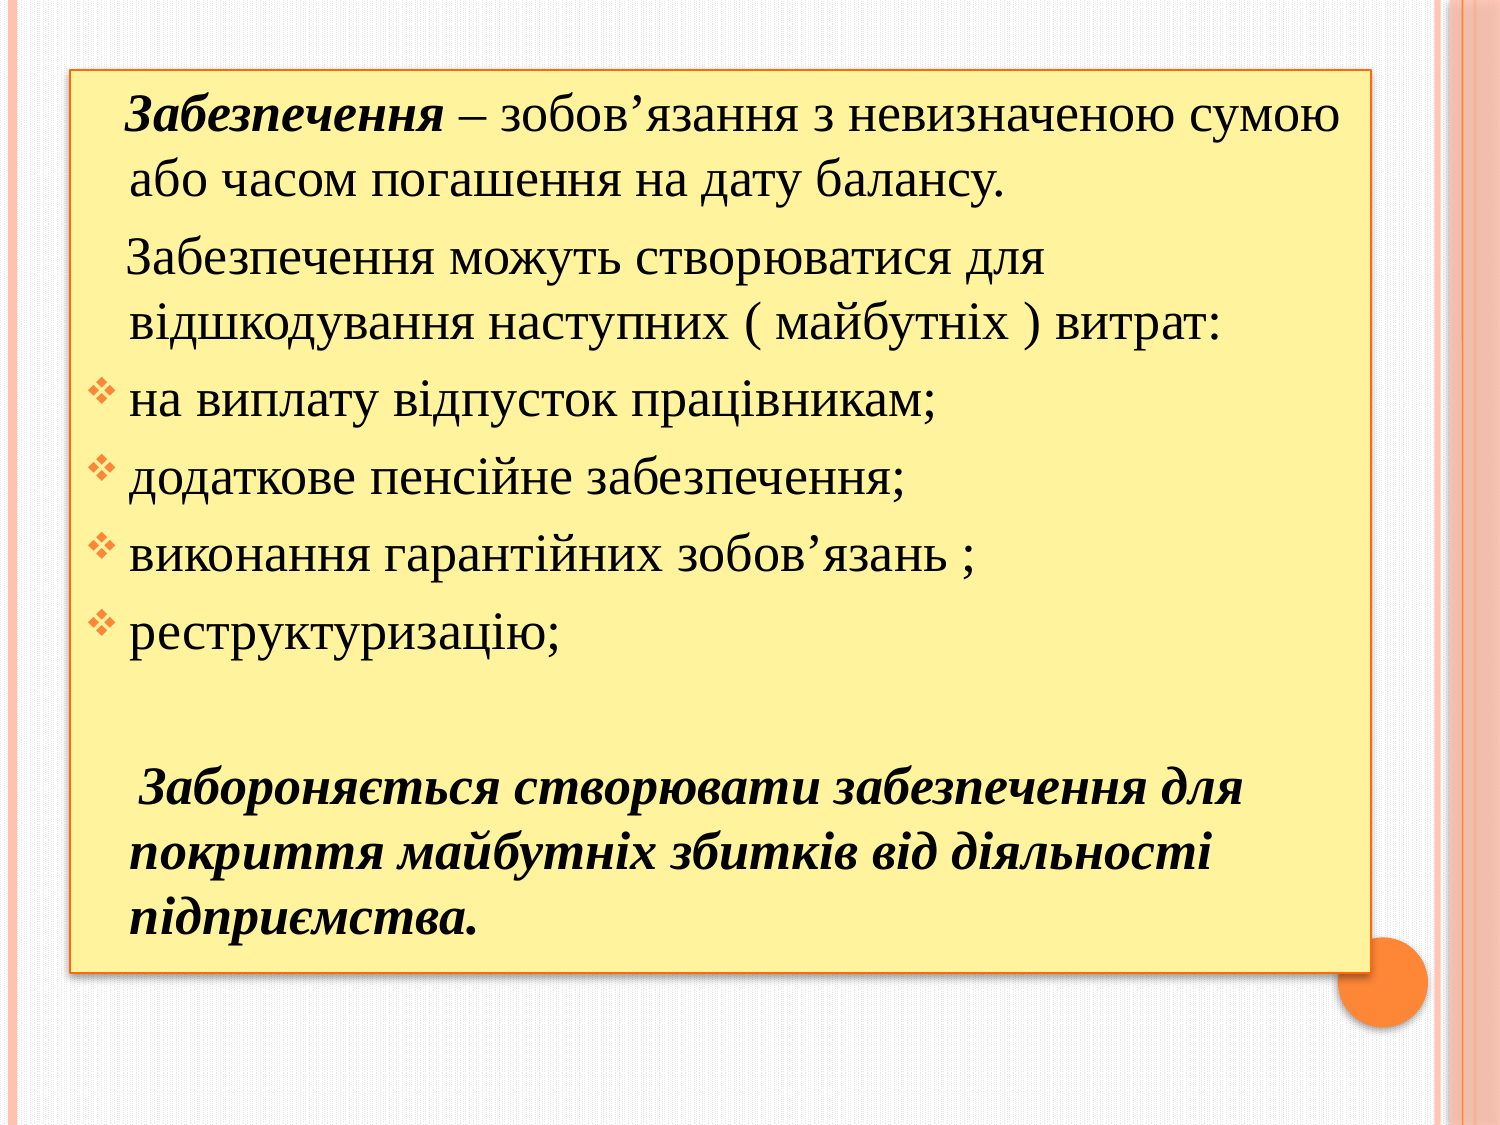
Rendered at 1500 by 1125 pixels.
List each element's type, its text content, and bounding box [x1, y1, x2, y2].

list Забезпечення – зобов’язання з невизначеною сумою або часом погашення на дату балансу. Забезпечення можуть створюватися для відшкодування наступних ( майбутніх ) витрат: на виплату відпусток працівникам; додаткове пенсійне забезпечення; виконання гарантійних зобов’язань ; реструктуризацію; Забороняється створювати забезпечення для покриття майбутніх збитків від діяльності підприємства. [69, 69, 1372, 974]
